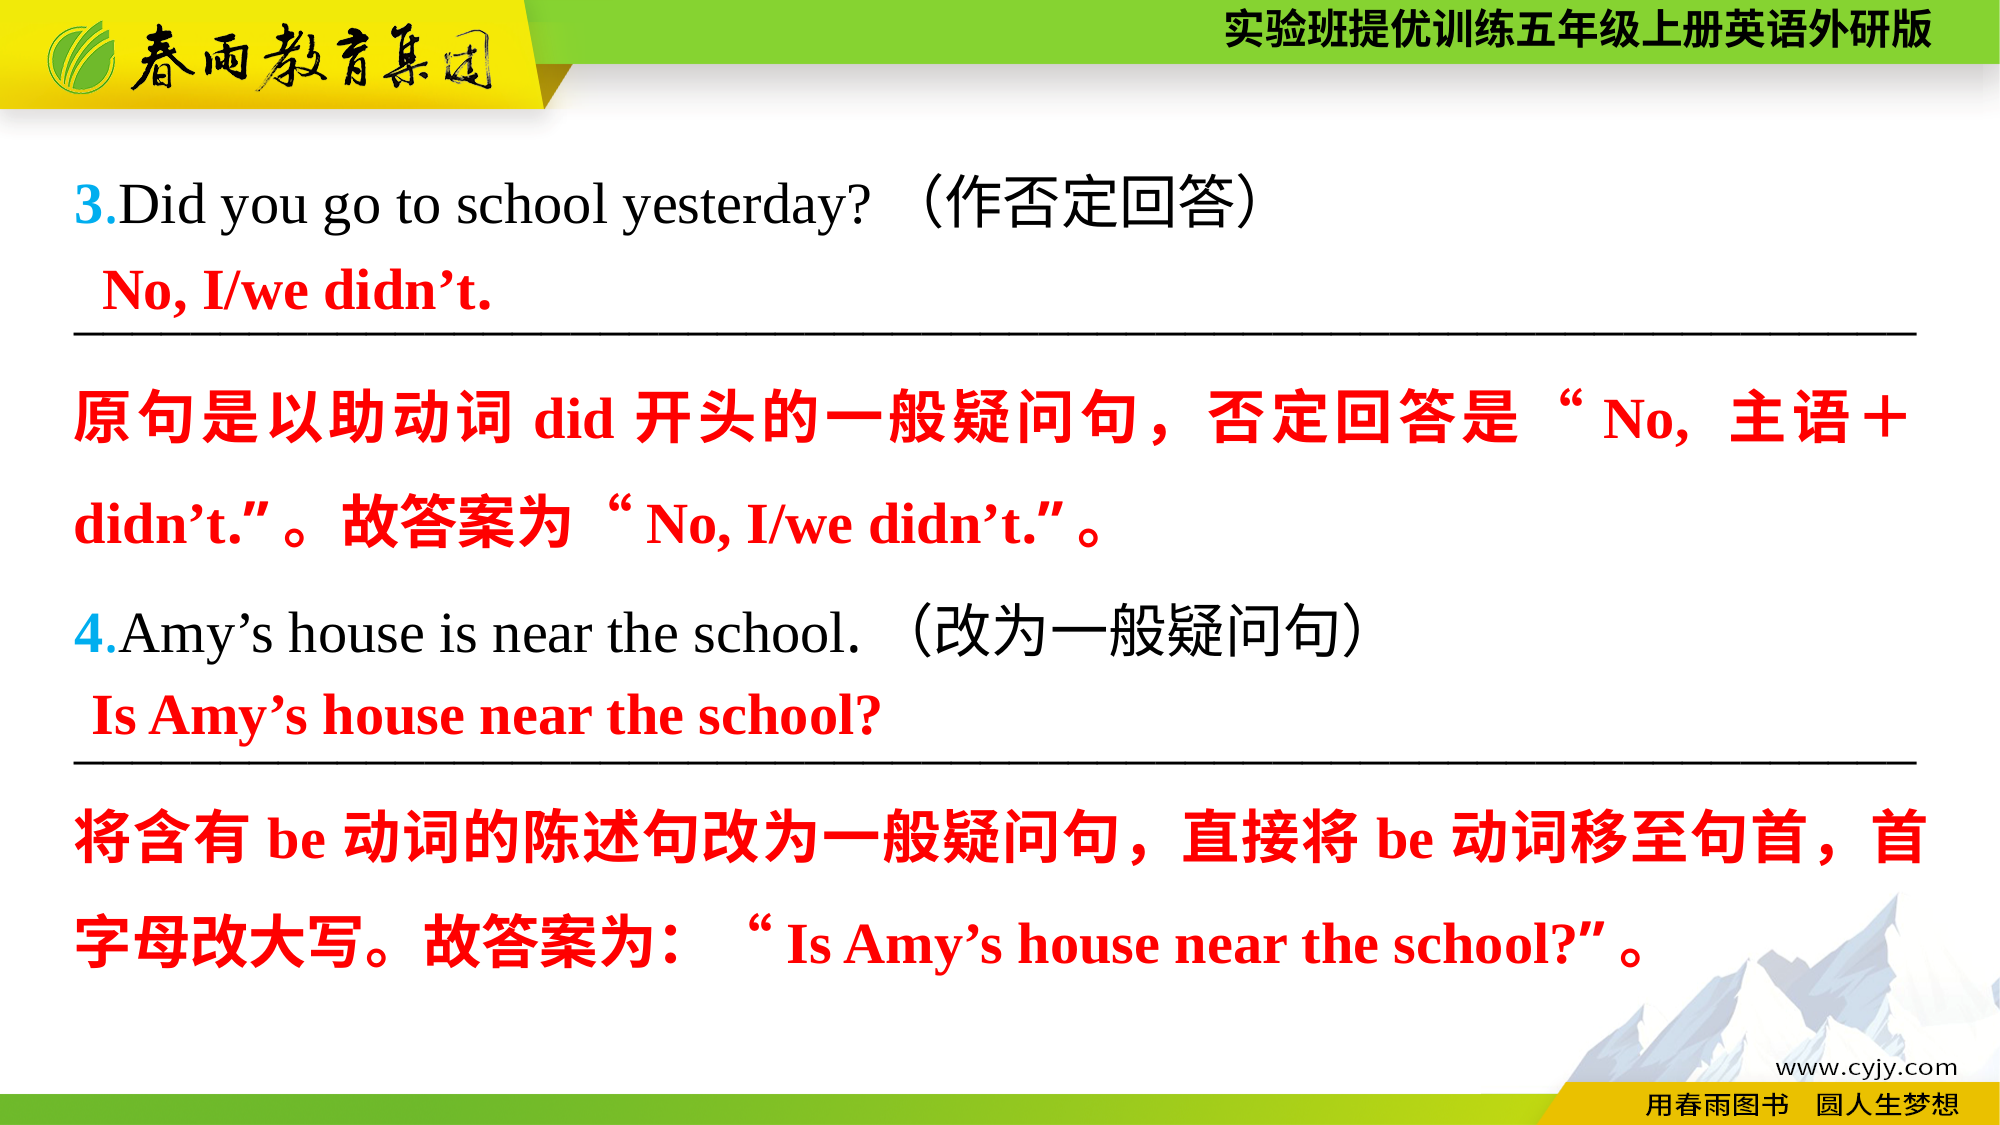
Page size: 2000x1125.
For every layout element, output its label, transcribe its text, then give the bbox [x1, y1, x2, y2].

list 3.Did you go to school yesterday?（作否定回答） _______________________________________________________________ 4.Amy’s house is near the school.（改为一般疑问句） _______________________________________________________________ [59, 563, 1944, 757]
list 3.Did you go to school yesterday?（作否定回答） _______________________________________________________________ 4.Amy’s house is near the school.（改为一般疑问句） _______________________________________________________________ [59, 122, 1944, 338]
text_box Is Amy’s house near the school? [77, 668, 900, 754]
picture [0, 0, 2000, 1125]
text_box No, I/we didn’t. [87, 243, 508, 329]
text_box 将含有be动词的陈述句改为一般疑问句，直接将be动词移至句首，首字母改大写。故答案为：“Is Amy’s house near the school?”。 [59, 757, 1944, 983]
text_box 原句是以助动词did开头的一般疑问句，否定回答是“No, 主语＋didn’t.”。故答案为“No, I/we didn’t.”。 [59, 338, 1944, 563]
